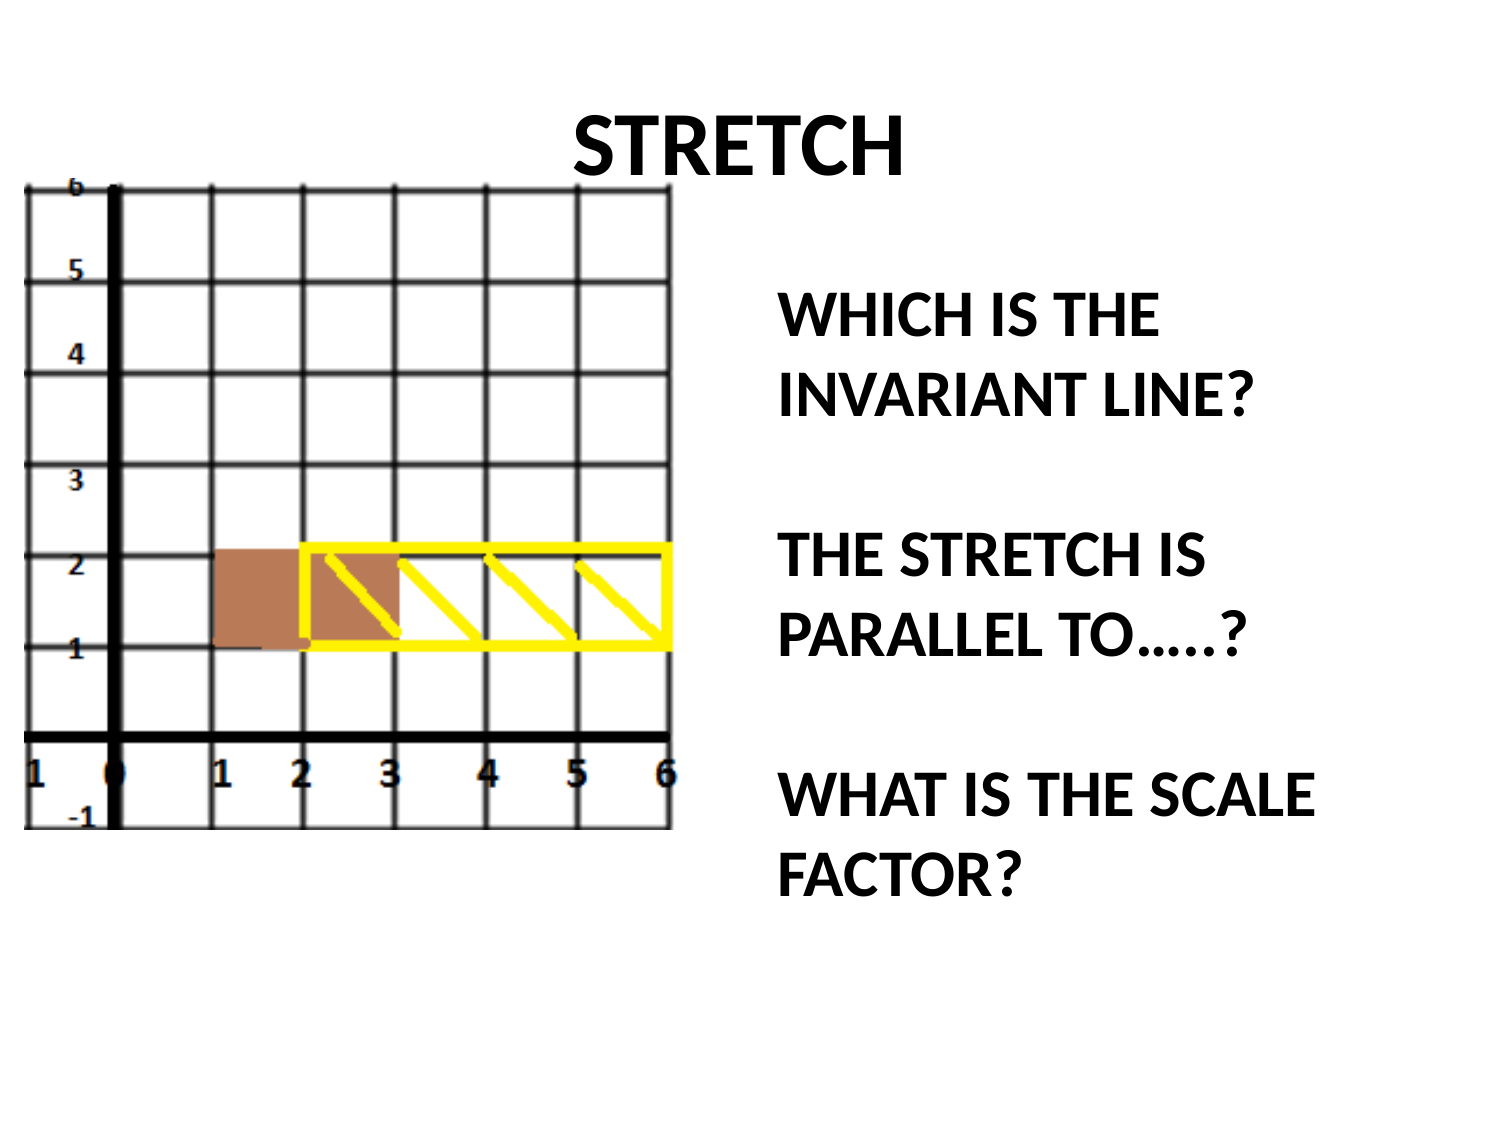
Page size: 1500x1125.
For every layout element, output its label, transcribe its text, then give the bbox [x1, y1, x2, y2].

title STRETCH [75, 45, 1425, 233]
picture [24, 178, 726, 831]
text_box WHICH IS THE INVARIANT LINE? THE STRETCH IS PARALLEL TO…..? WHAT IS THE SCALE FACTOR? [762, 262, 1425, 917]
